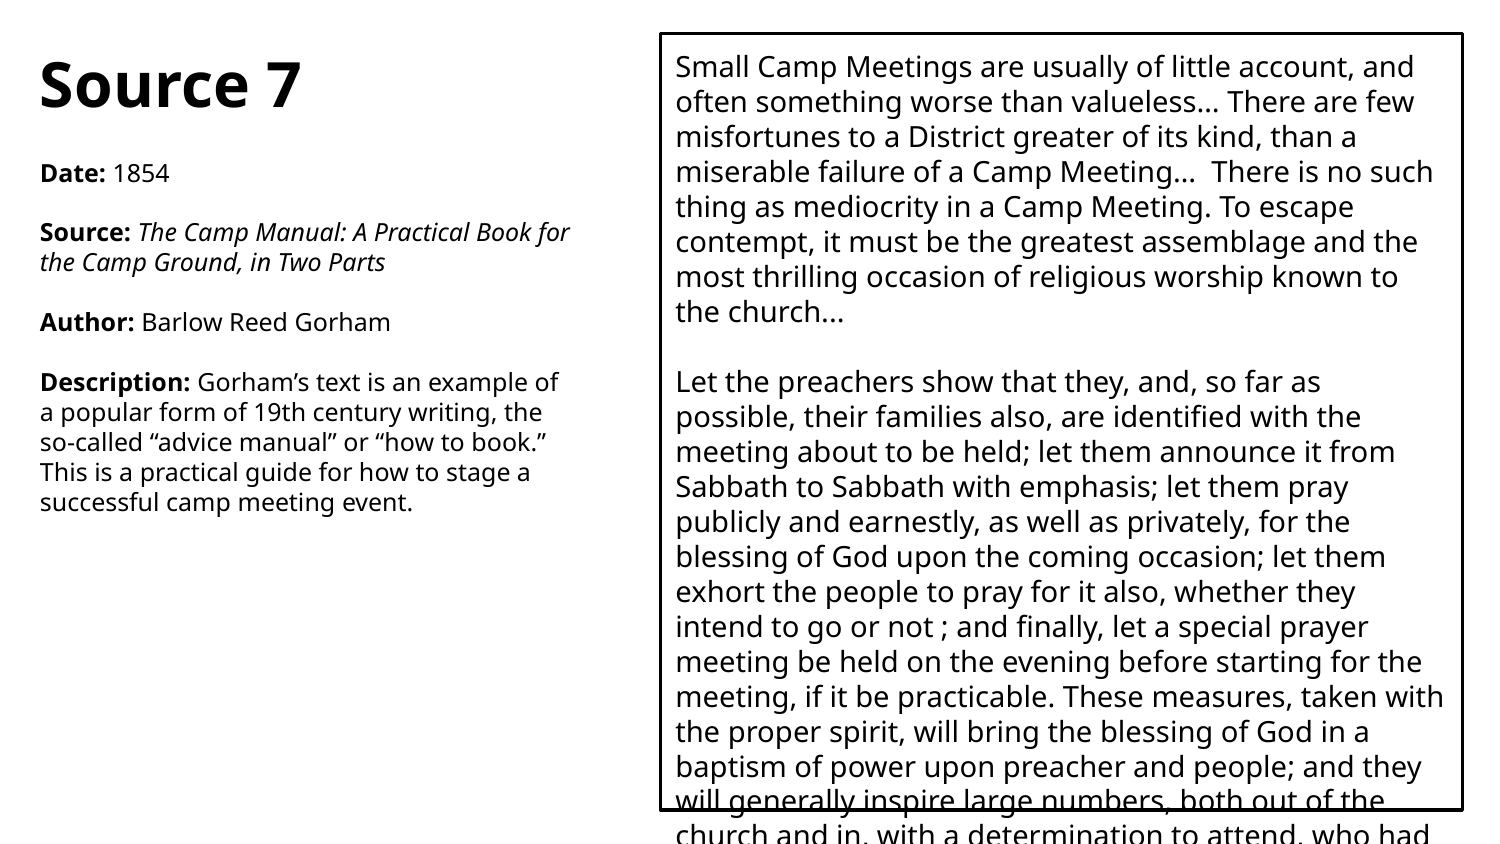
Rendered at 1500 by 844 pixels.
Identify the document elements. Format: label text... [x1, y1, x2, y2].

text_box Small Camp Meetings are usually of little account, and often something worse than valueless… There are few misfortunes to a District greater of its kind, than a miserable failure of a Camp Meeting… There is no such thing as mediocrity in a Camp Meeting. To escape contempt, it must be the greatest assemblage and the most thrilling occasion of religious worship known to the church... Let the preachers show that they, and, so far as possible, their families also, are identified with the meeting about to be held; let them announce it from Sabbath to Sabbath with emphasis; let them pray publicly and earnestly, as well as privately, for the blessing of God upon the coming occasion; let them exhort the people to pray for it also, whether they intend to go or not ; and finally, let a special prayer meeting be held on the evening before starting for the meeting, if it be practicable. These measures, taken with the proper spirit, will bring the blessing of God in a baptism of power upon preacher and people; and they will generally inspire large numbers, both out of the church and in, with a determination to attend, who had else scarcely thought of the thing. [660, 33, 1463, 811]
text_box Source 7 Date: 1854 Source: The Camp Manual: A Practical Book for the Camp Ground, in Two Parts Author: Barlow Reed Gorham Description: Gorham’s text is an example of a popular form of 19th century writing, the so-called “advice manual” or “how to book.” This is a practical guide for how to stage a successful camp meeting event. [24, 29, 592, 749]
